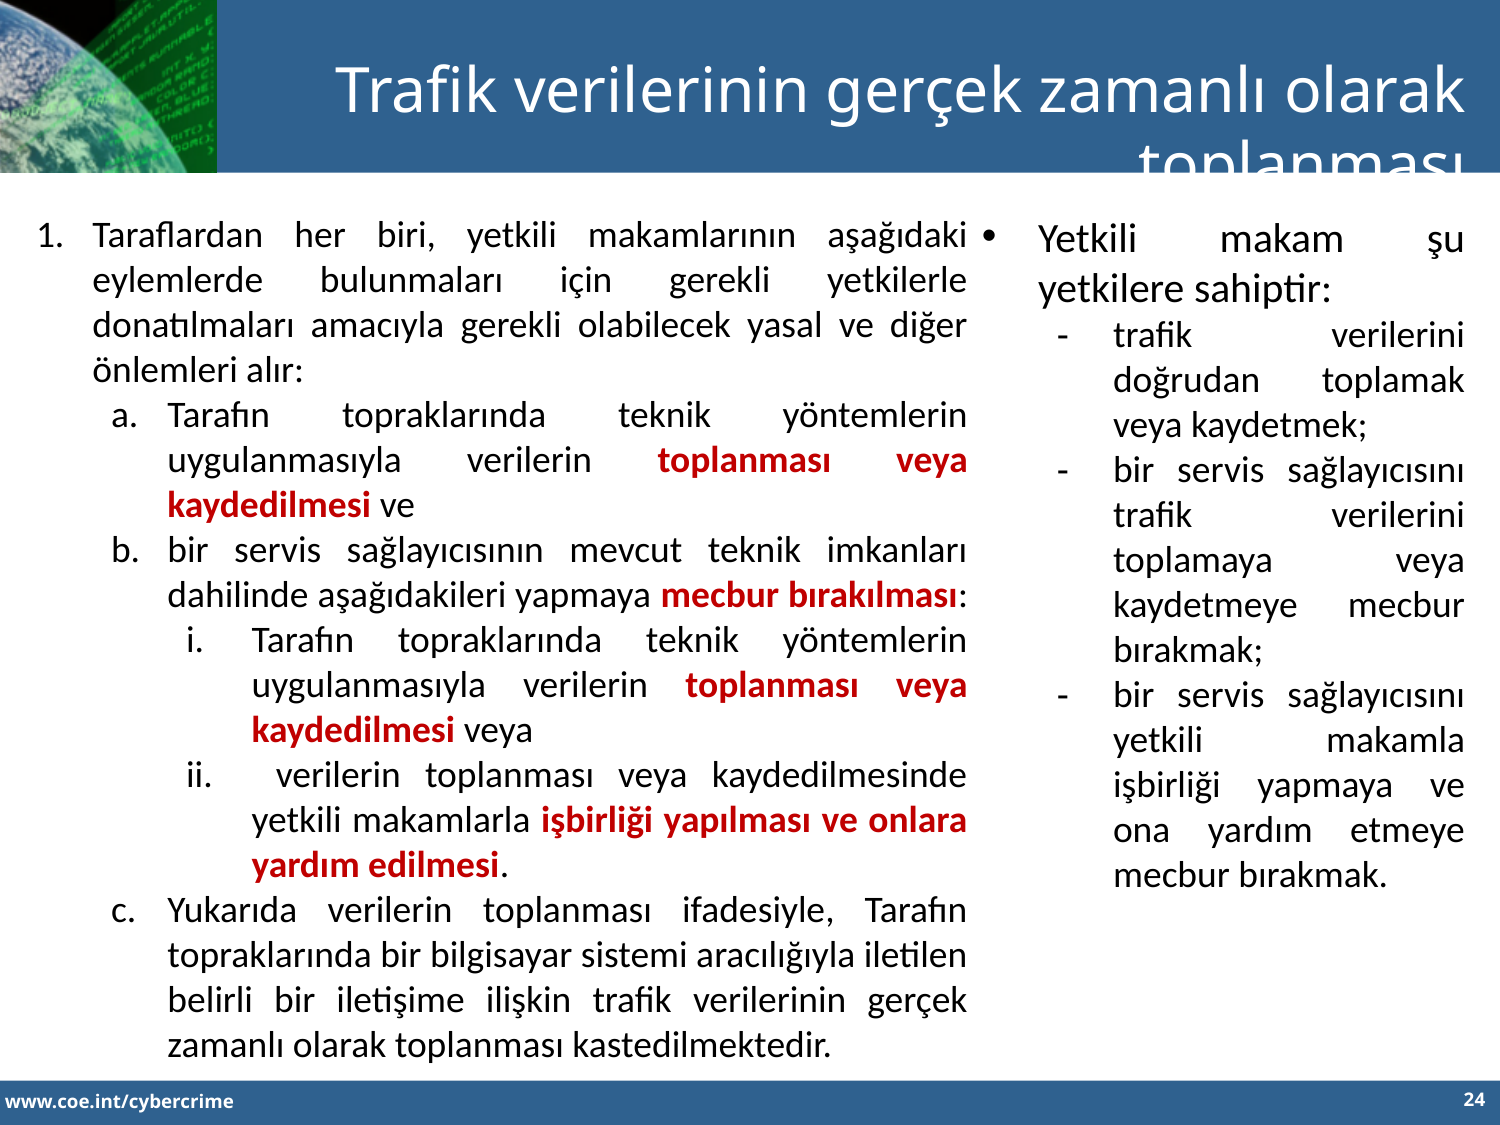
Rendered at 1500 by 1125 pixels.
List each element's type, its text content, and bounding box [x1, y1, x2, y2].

text_box Yetkili makam şu yetkilere sahiptir: trafik verilerini doğrudan toplamak veya kaydetmek; bir servis sağlayıcısını trafik verilerini toplamaya veya kaydetmeye mecbur bırakmak; bir servis sağlayıcısını yetkili makamla işbirliği yapmaya ve ona yardım etmeye mecbur bırakmak. [967, 202, 1480, 903]
picture [0, 0, 217, 173]
text_box Taraflardan her biri, yetkili makamlarının aşağıdaki eylemlerde bulunmaları için gerekli yetkilerle donatılmaları amacıyla gerekli olabilecek yasal ve diğer önlemleri alır: Tarafın topraklarında teknik yöntemlerin uygulanmasıyla verilerin toplanması veya kaydedilmesi ve bir servis sağlayıcısının mevcut teknik imkanları dahilinde aşağıdakileri yapmaya mecbur bırakılması: Tarafın topraklarında teknik yöntemlerin uygulanmasıyla verilerin toplanması veya kaydedilmesi veya verilerin toplanması veya kaydedilmesinde yetkili makamlarla işbirliği yapılması ve onlara yardım edilmesi. Yukarıda verilerin toplanması ifadesiyle, Tarafın topraklarında bir bilgisayar sistemi aracılığıyla iletilen belirli bir iletişime ilişkin trafik verilerinin gerçek zamanlı olarak toplanması kastedilmektedir. [21, 202, 983, 1073]
text_box Trafik verilerinin gerçek zamanlı olarak toplanması [230, 42, 1483, 208]
